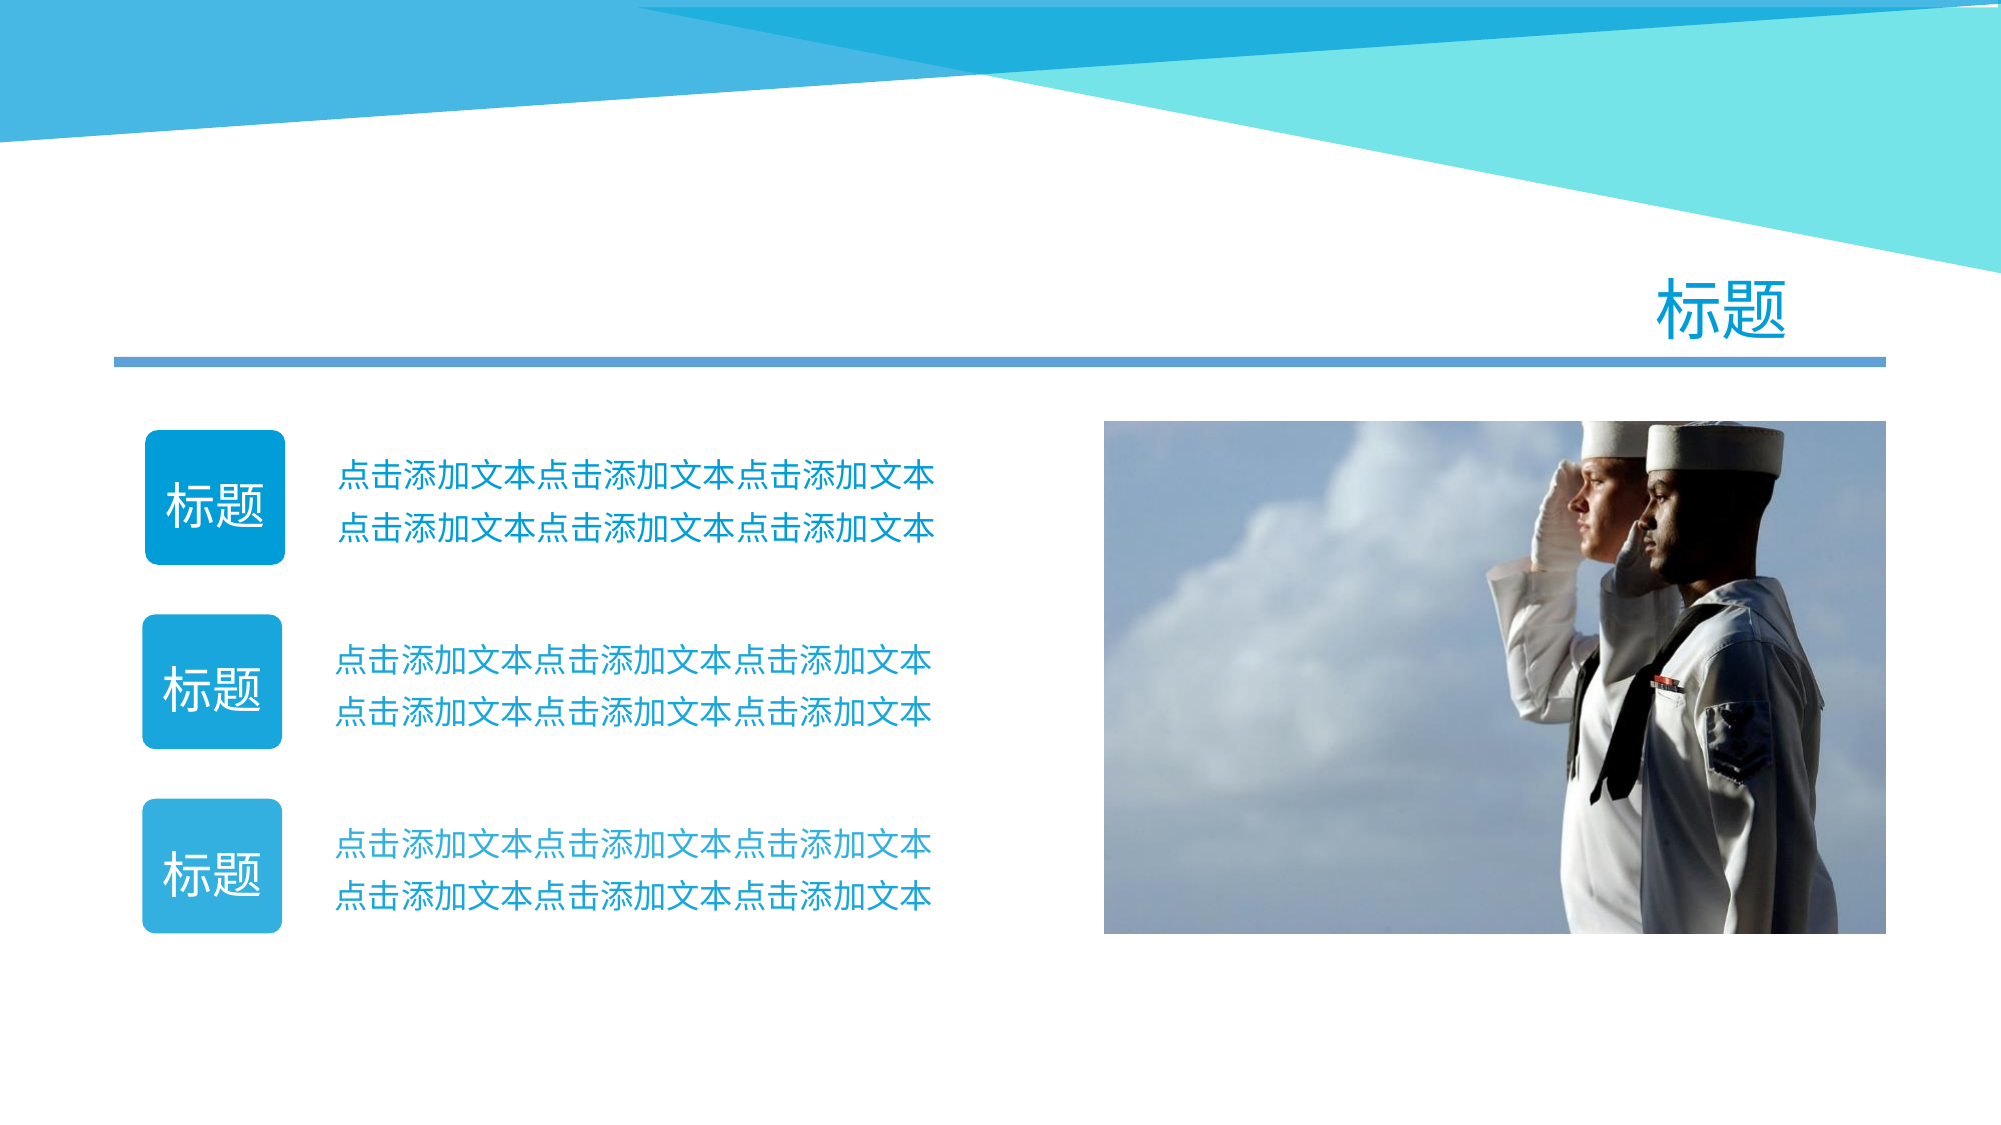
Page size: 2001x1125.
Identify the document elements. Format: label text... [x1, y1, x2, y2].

text_box 点击添加文本点击添加文本点击添加文本 点击添加文本点击添加文本点击添加文本 [322, 447, 1054, 555]
text_box [144, 542, 287, 566]
text_box 标题 [139, 835, 286, 911]
text_box 点击添加文本点击添加文本点击添加文本 点击添加文本点击添加文本点击添加文本 [319, 631, 1054, 739]
text_box [141, 727, 284, 751]
text_box 标题 [142, 467, 289, 542]
text_box 标题 [139, 651, 286, 727]
text_box [141, 797, 284, 835]
text_box [144, 429, 287, 467]
text_box 标题 [1557, 260, 1886, 355]
text_box [141, 911, 284, 935]
picture [1104, 421, 1886, 934]
text_box [141, 613, 284, 651]
text_box 点击添加文本点击添加文本点击添加文本 点击添加文本点击添加文本点击添加文本 [319, 815, 1054, 923]
